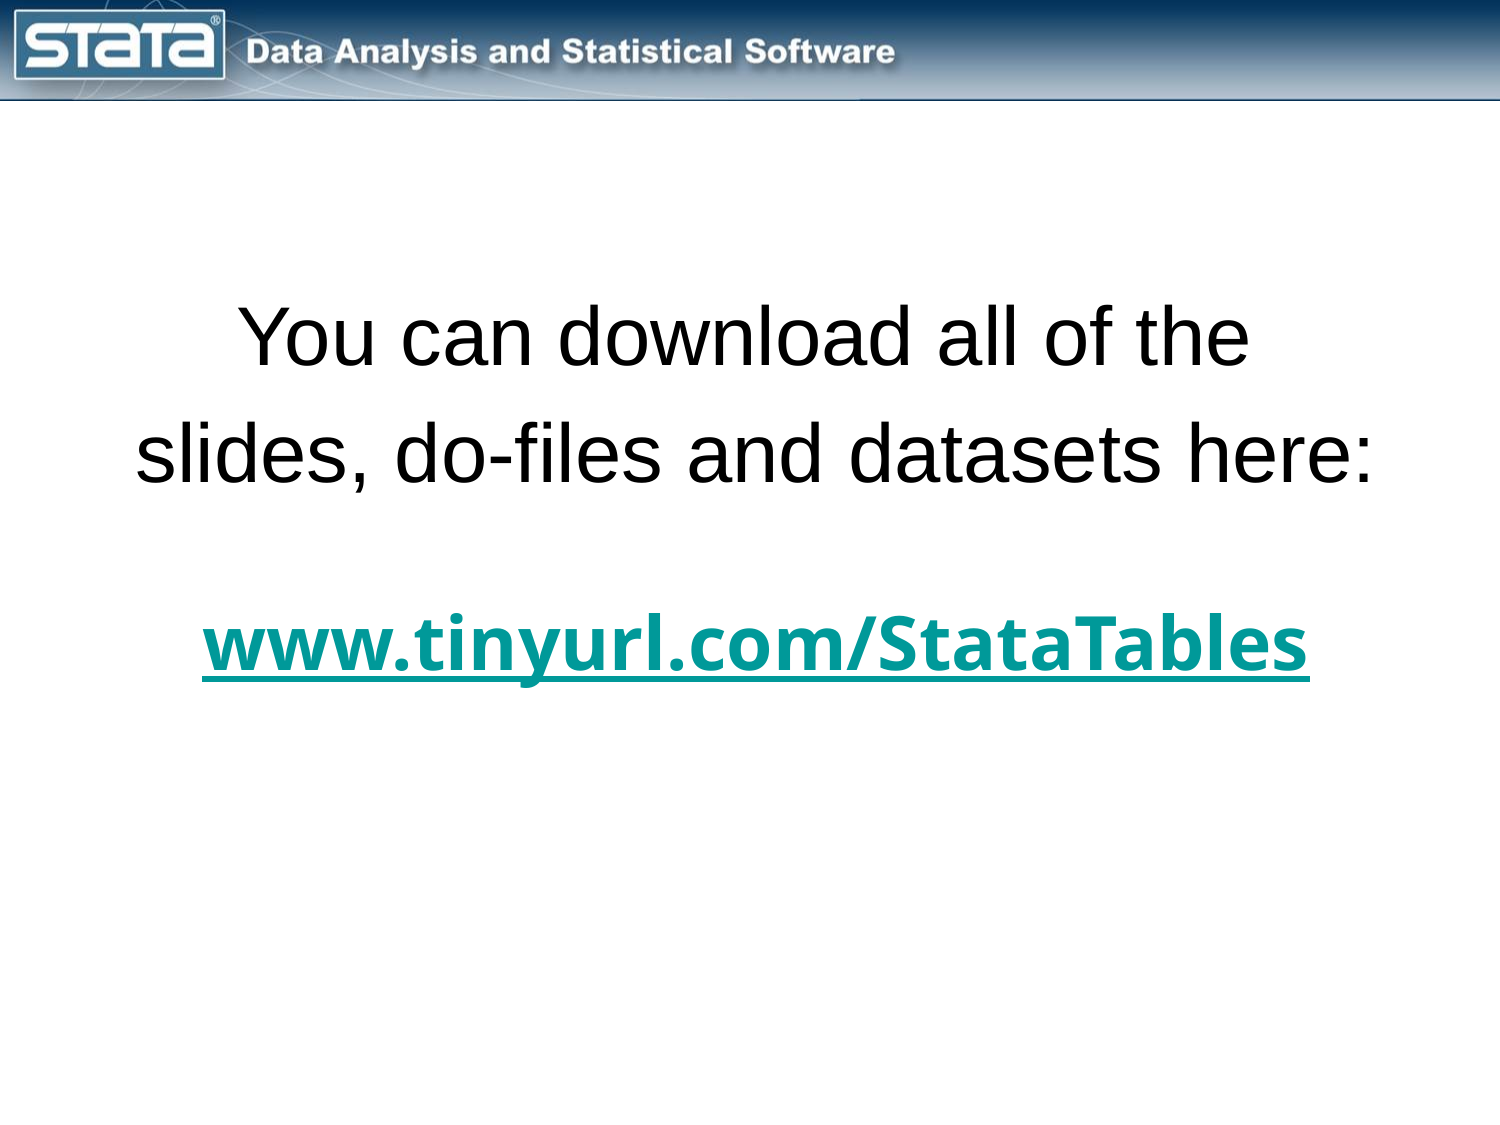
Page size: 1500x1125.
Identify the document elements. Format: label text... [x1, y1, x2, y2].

list You can download all of the slides, do-files and datasets here: www.tinyurl.com/StataTables [50, 275, 1463, 1063]
picture [0, 0, 1500, 102]
